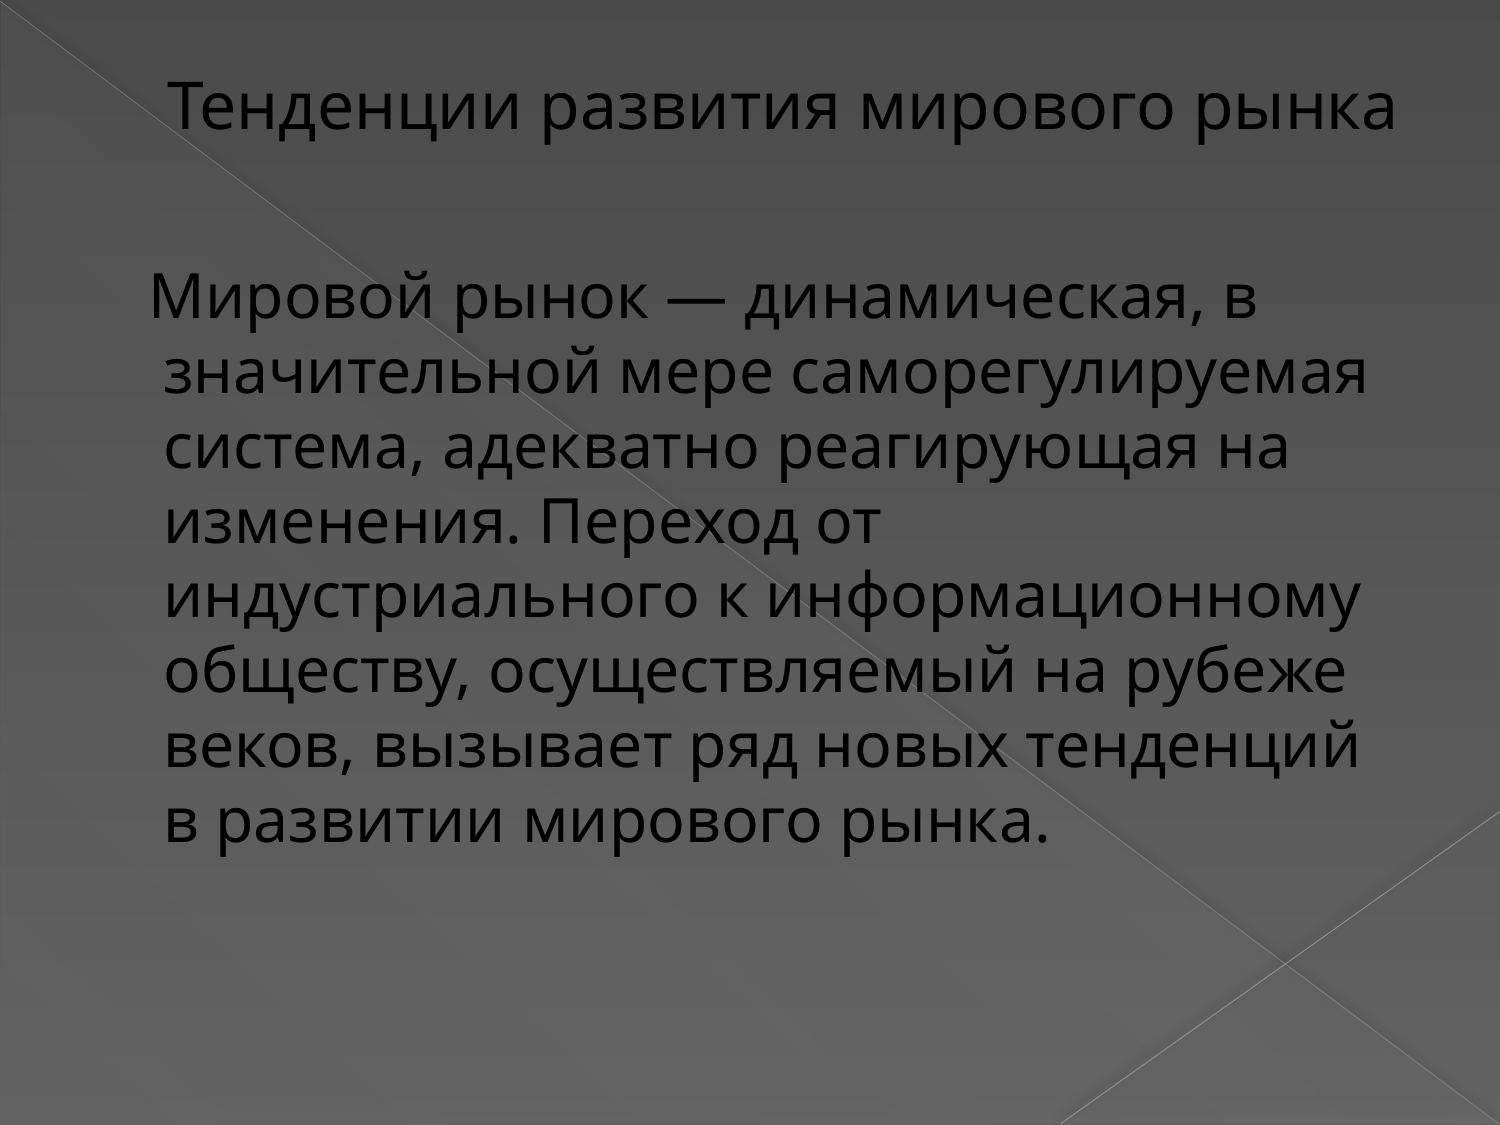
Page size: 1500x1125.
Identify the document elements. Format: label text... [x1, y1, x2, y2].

list Мировой рынок — динамическая, в значительной мере саморегулируемая система, адекватно реагирующая на изменения. Переход от индустриального к информационному обществу, осуществляемый на рубеже веков, вызывает ряд новых тенденций в развитии мирового рынка. [75, 160, 1425, 1071]
title Тенденции развития мирового рынка [75, 45, 1425, 160]
